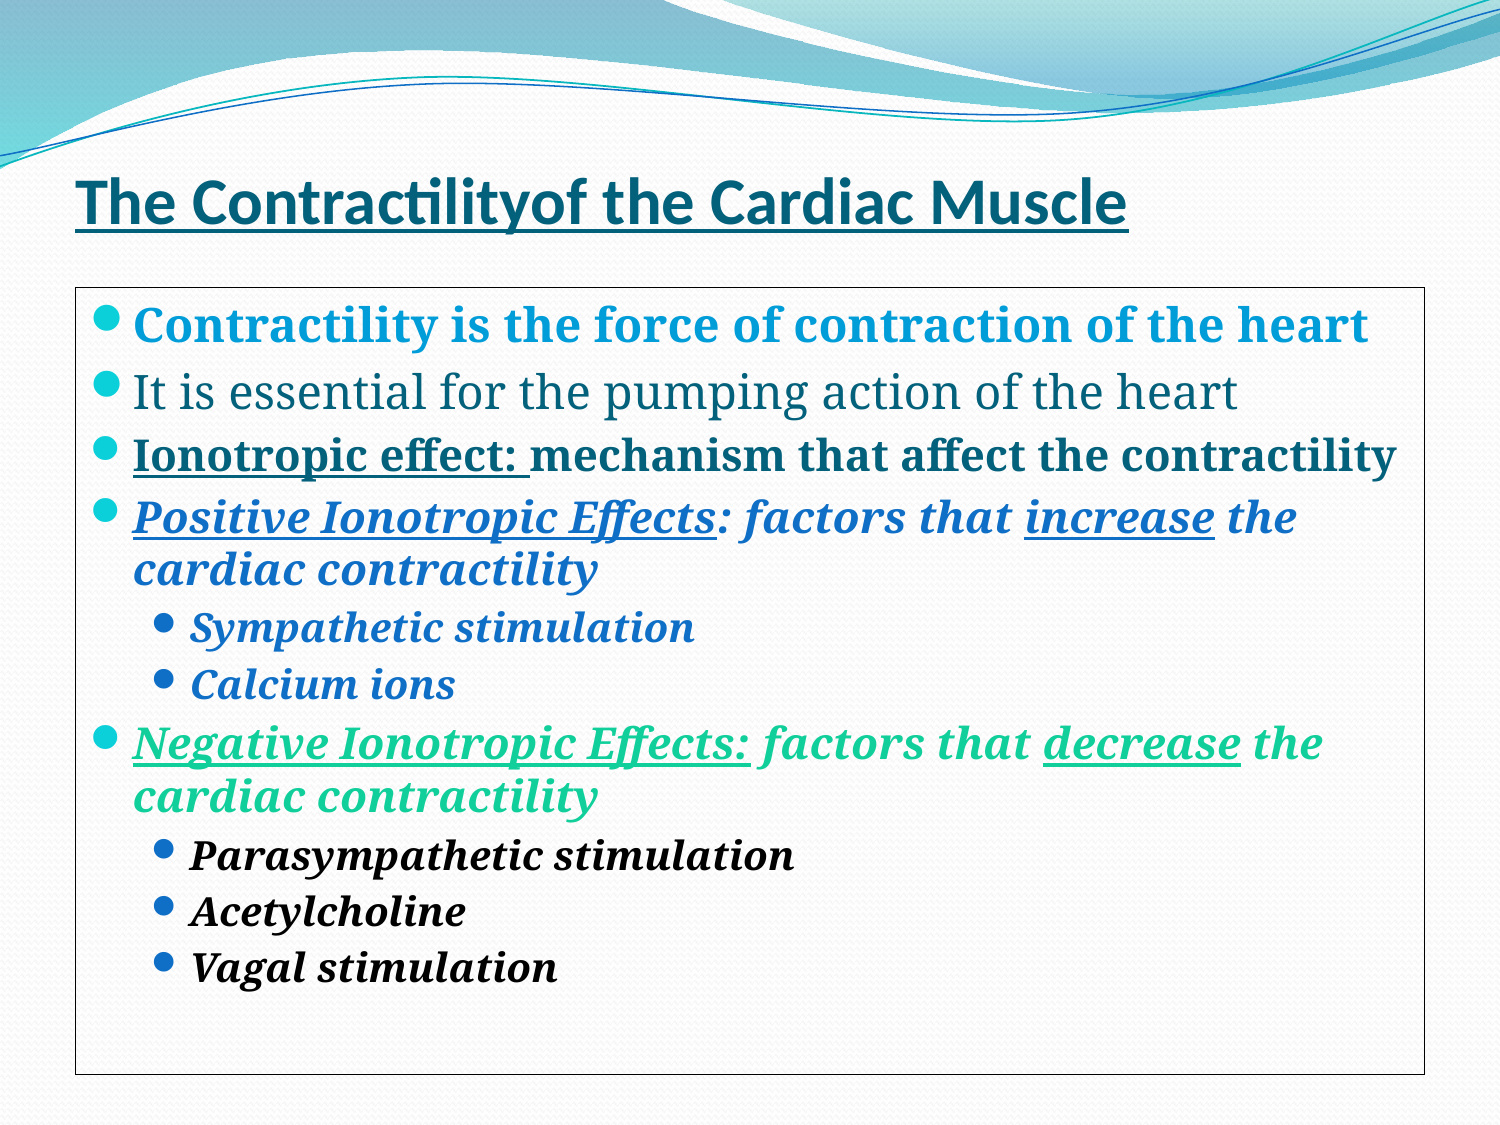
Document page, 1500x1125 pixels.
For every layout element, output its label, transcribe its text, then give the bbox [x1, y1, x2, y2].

title The Contractilityof the Cardiac Muscle [75, 50, 1425, 238]
list Contractility is the force of contraction of the heart It is essential for the pumping action of the heart Ionotropic effect: mechanism that affect the contractility Positive Ionotropic Effects: factors that increase the cardiac contractility Sympathetic stimulation Calcium ions Negative Ionotropic Effects: factors that decrease the cardiac contractility Parasympathetic stimulation Acetylcholine Vagal stimulation [75, 287, 1425, 1075]
